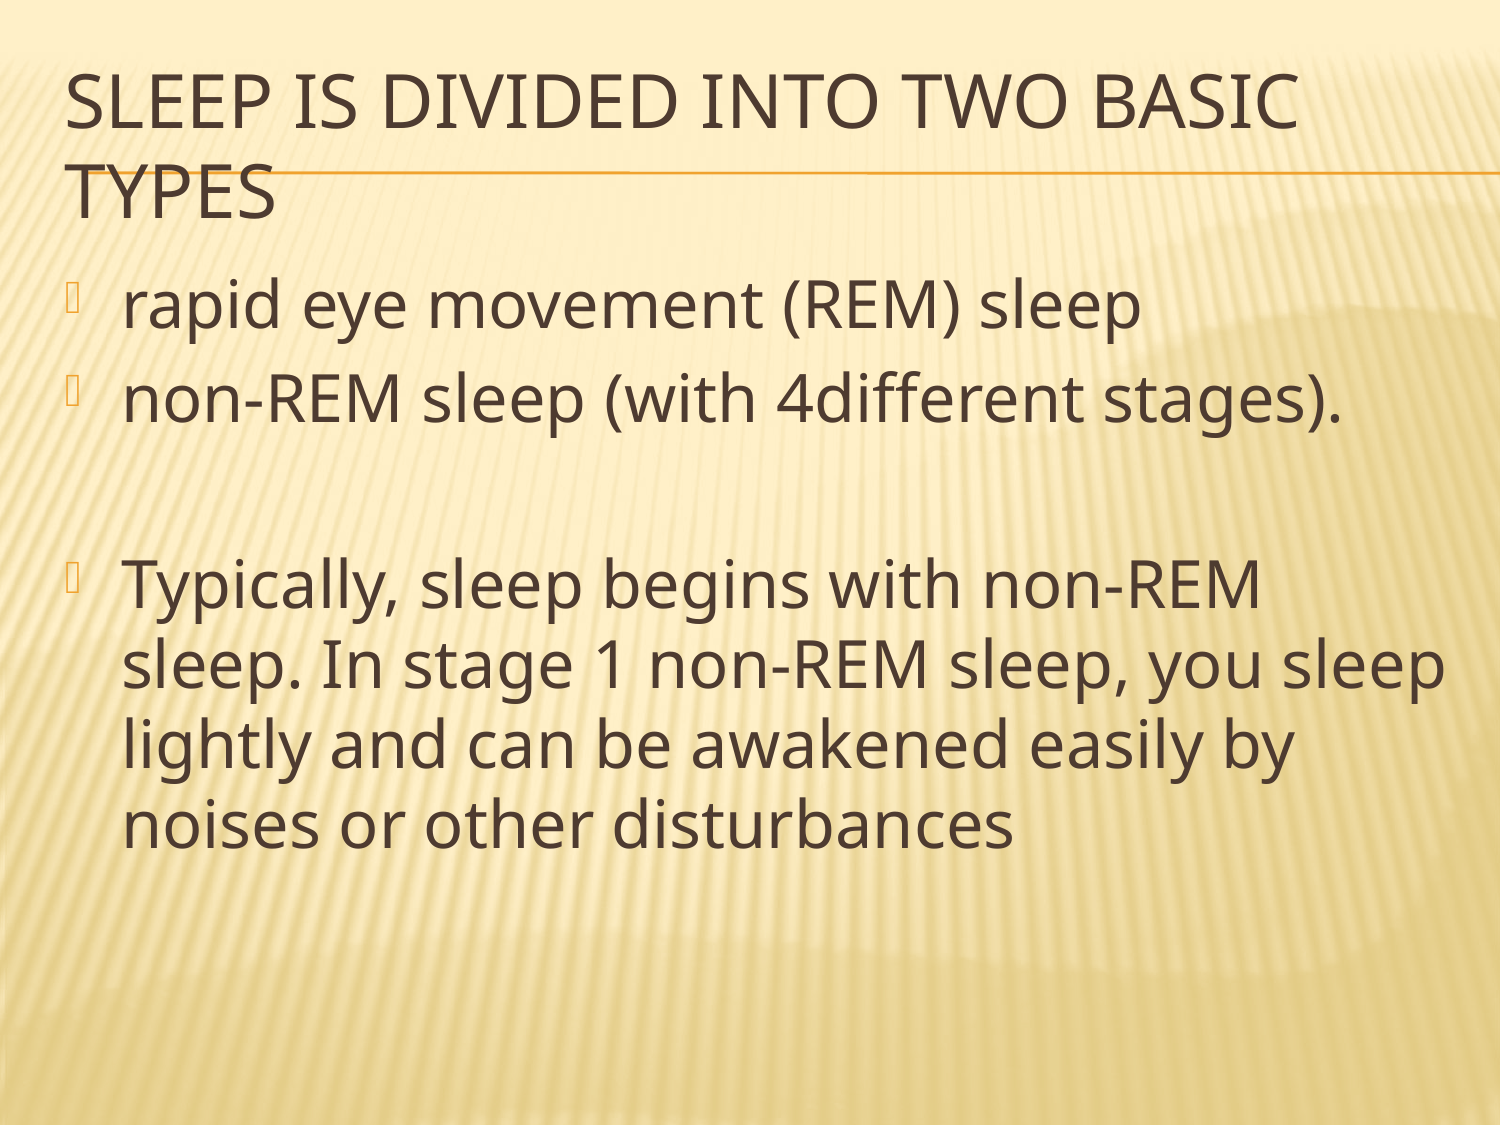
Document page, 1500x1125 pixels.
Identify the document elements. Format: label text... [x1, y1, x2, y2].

list rapid eye movement (REM) sleep non-REM sleep (with 4different stages). Typically, sleep begins with non-REM sleep. In stage 1 non-REM sleep, you sleep lightly and can be awakened easily by noises or other disturbances [50, 254, 1475, 998]
title Sleep is divided into two basic types [50, 75, 1475, 213]
